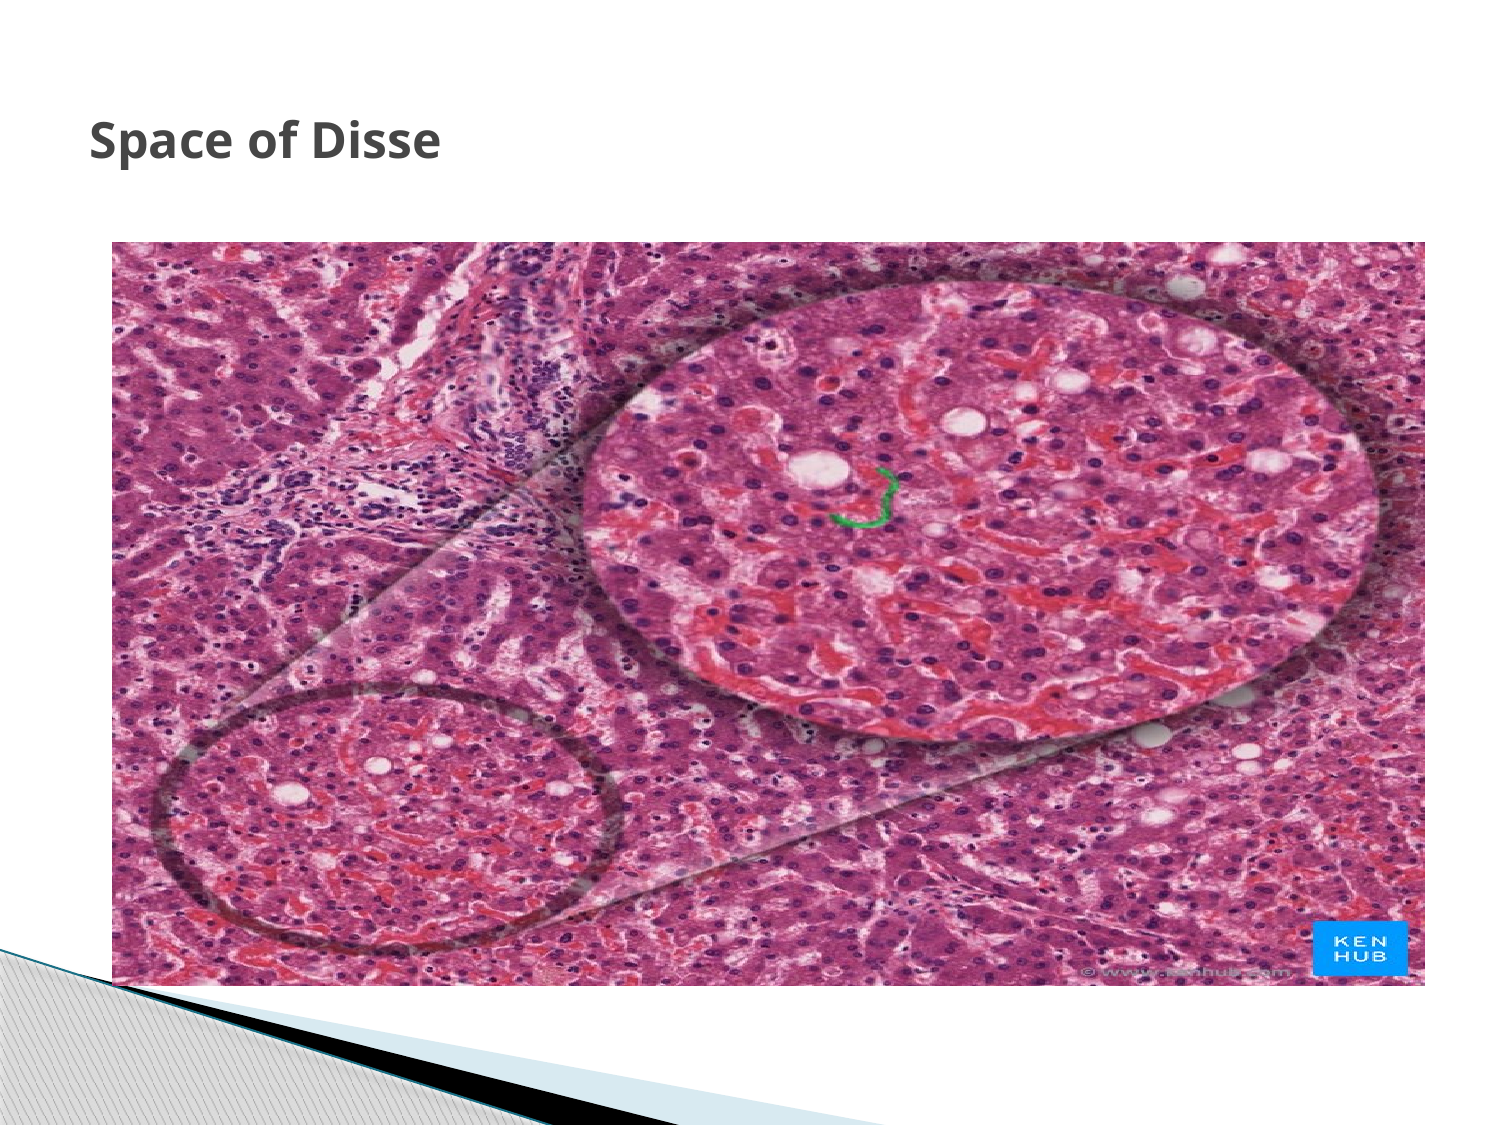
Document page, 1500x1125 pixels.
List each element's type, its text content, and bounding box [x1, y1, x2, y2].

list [112, 242, 1426, 986]
title Space of Disse [75, 45, 1425, 233]
